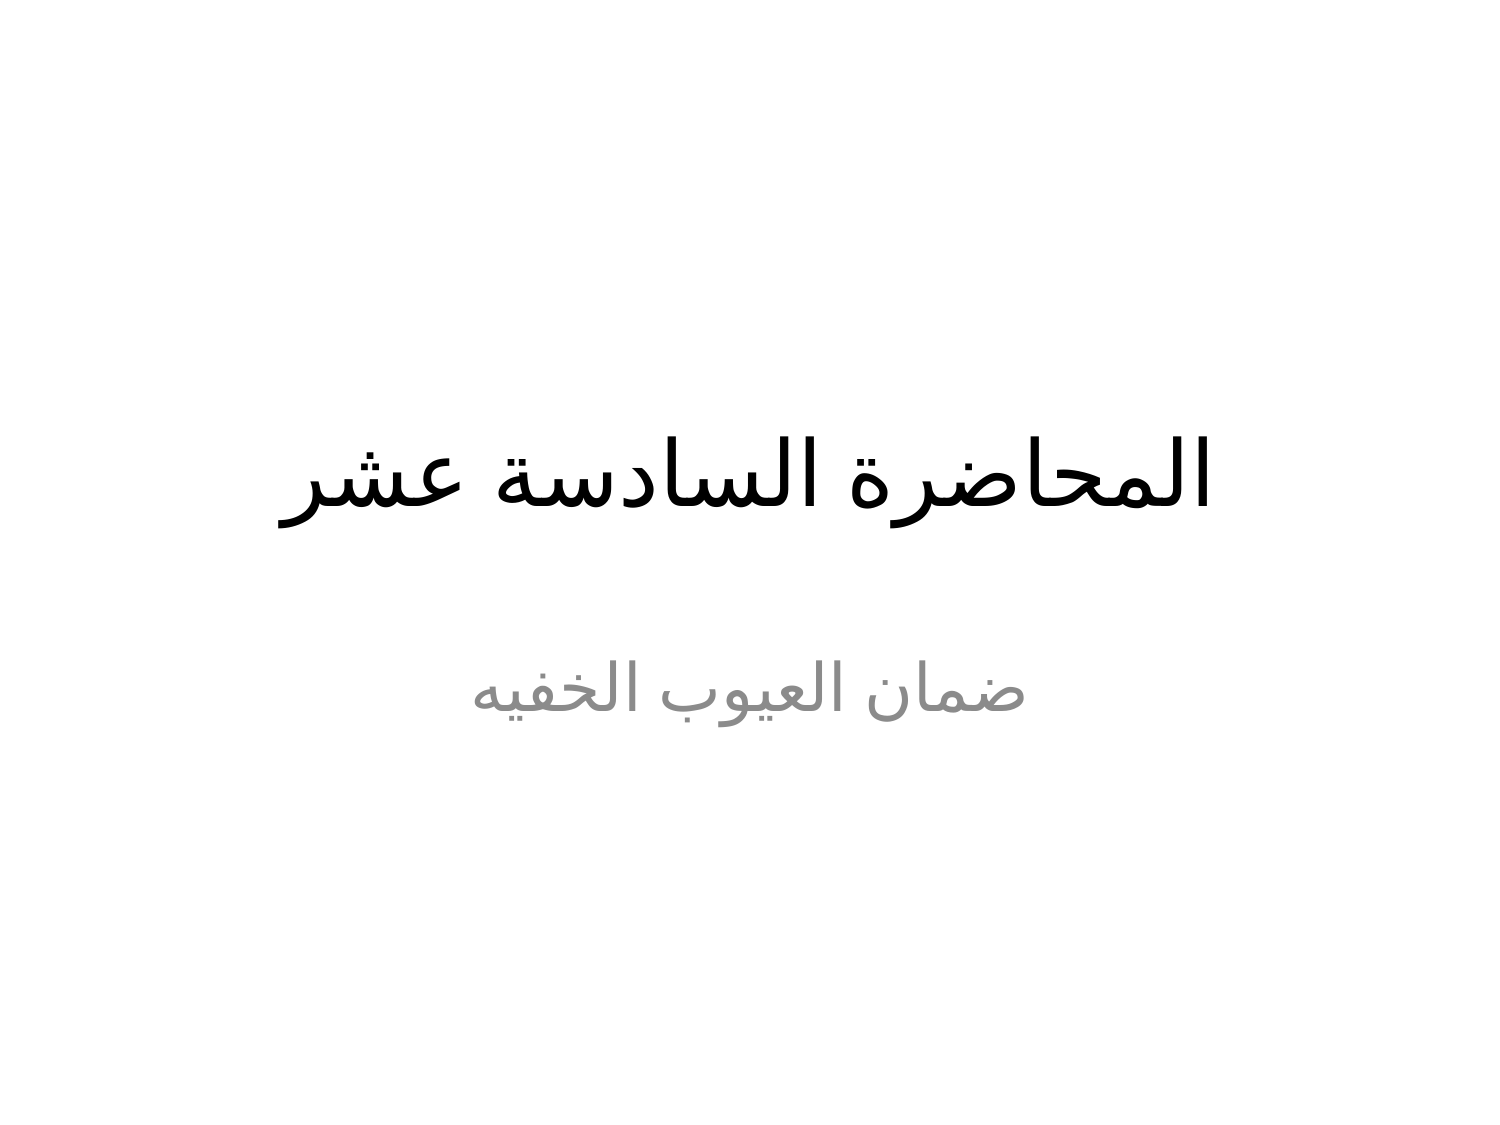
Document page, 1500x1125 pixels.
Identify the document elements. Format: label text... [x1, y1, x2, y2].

subtitle ضمان العيوب الخفيه [225, 637, 1275, 925]
title المحاضرة السادسة عشر [112, 349, 1388, 591]
